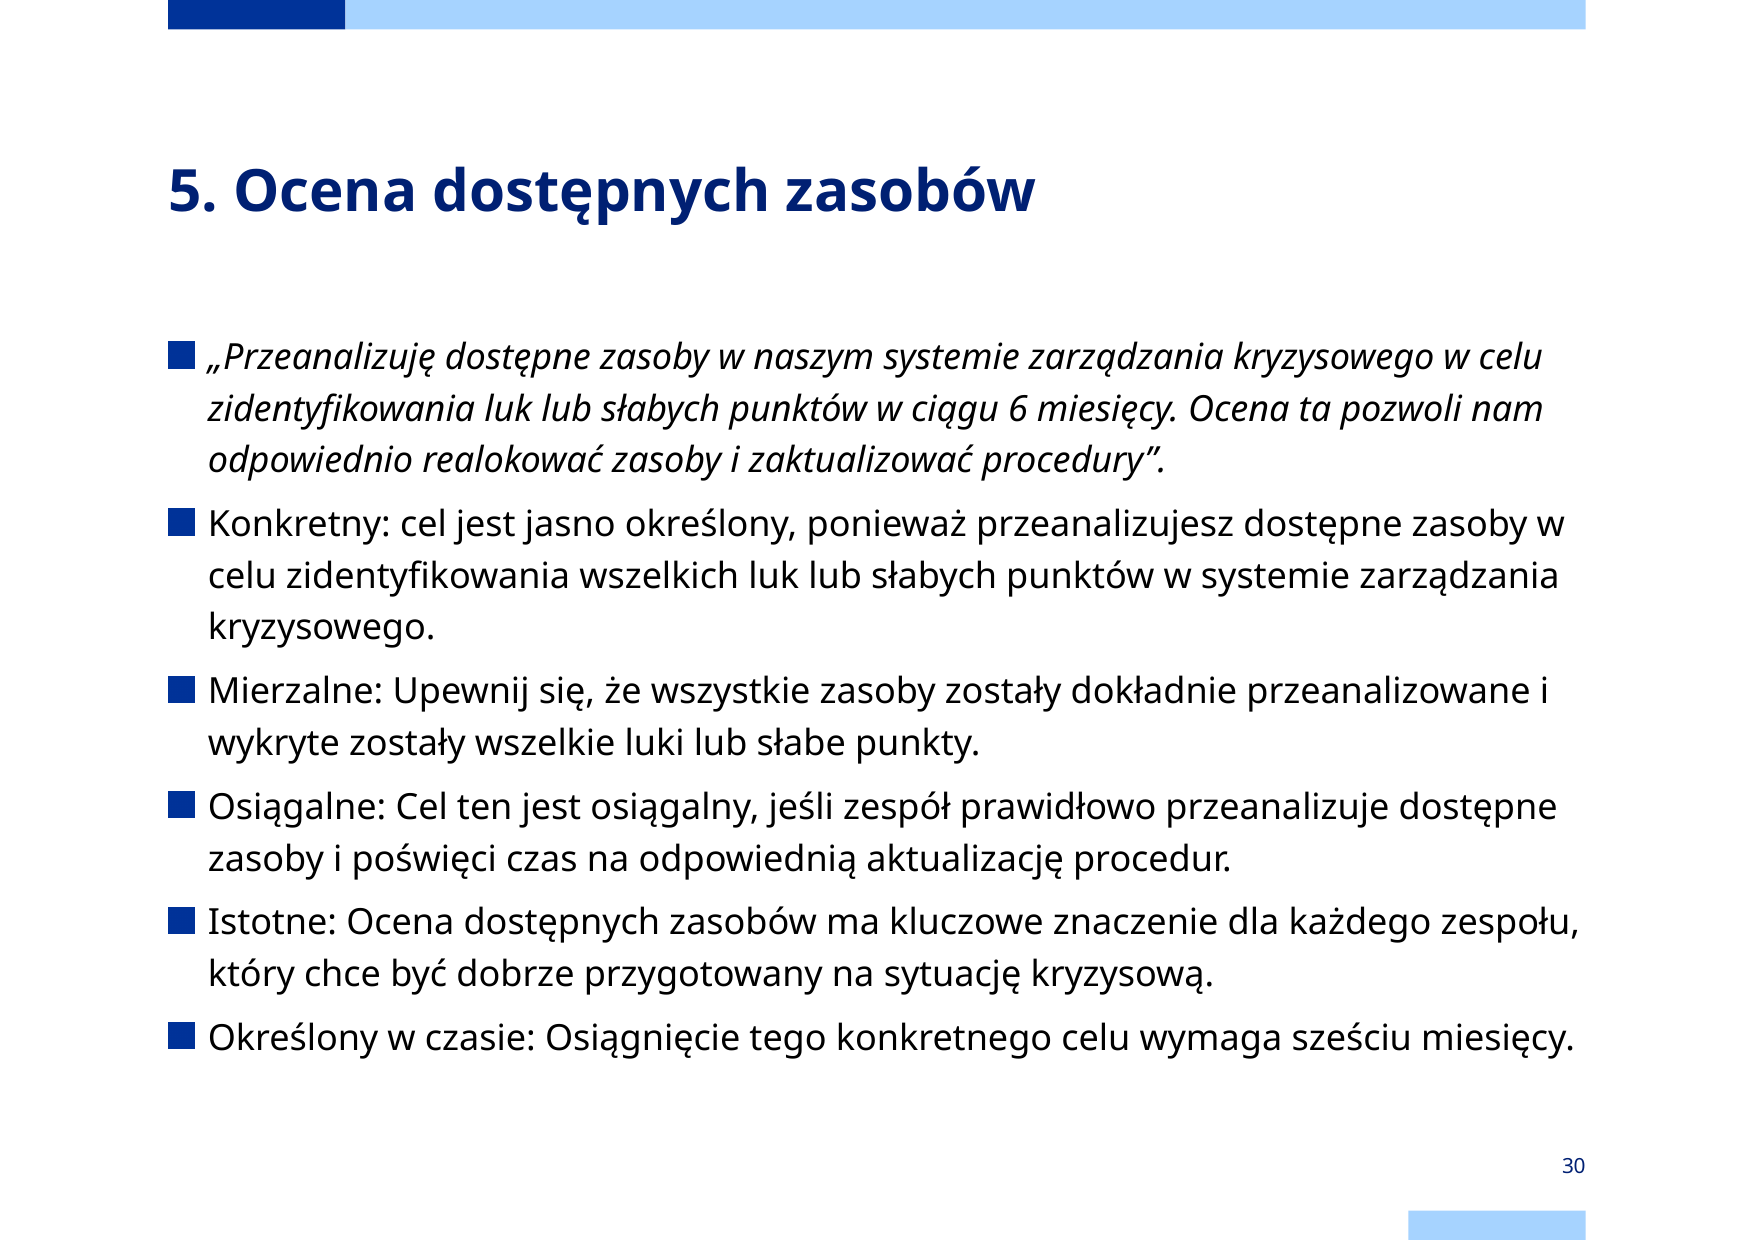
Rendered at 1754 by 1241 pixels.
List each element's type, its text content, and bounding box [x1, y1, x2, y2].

picture [168, 676, 195, 703]
title 5. Ocena dostępnych zasobów [168, 147, 1586, 324]
list „Przeanalizuję dostępne zasoby w naszym systemie zarządzania kryzysowego w celu zidentyfikowania luk lub słabych punktów w ciągu 6 miesięcy. Ocena ta pozwoli nam odpowiednio realokować zasoby i zaktualizować procedury”. Konkretny: cel jest jasno określony, ponieważ przeanalizujesz dostępne zasoby w celu zidentyfikowania wszelkich luk lub słabych punktów w systemie zarządzania kryzysowego. Mierzalne: Upewnij się, że wszystkie zasoby zostały dokładnie przeanalizowane i wykryte zostały wszelkie luki lub słabe punkty. Osiągalne: Cel ten jest osiągalny, jeśli zespół prawidłowo przeanalizuje dostępne zasoby i poświęci czas na odpowiednią aktualizację procedur. Istotne: Ocena dostępnych zasobów ma kluczowe znaczenie dla każdego zespołu, który chce być dobrze przygotowany na sytuację kryzysową. Określony w czasie: Osiągnięcie tego konkretnego celu wymaga sześciu miesięcy. [168, 324, 1586, 1093]
picture [168, 907, 195, 934]
picture [168, 1022, 195, 1049]
picture [168, 508, 195, 536]
slide_number 30 [1408, 1151, 1586, 1182]
picture [168, 341, 195, 369]
picture [168, 791, 195, 818]
